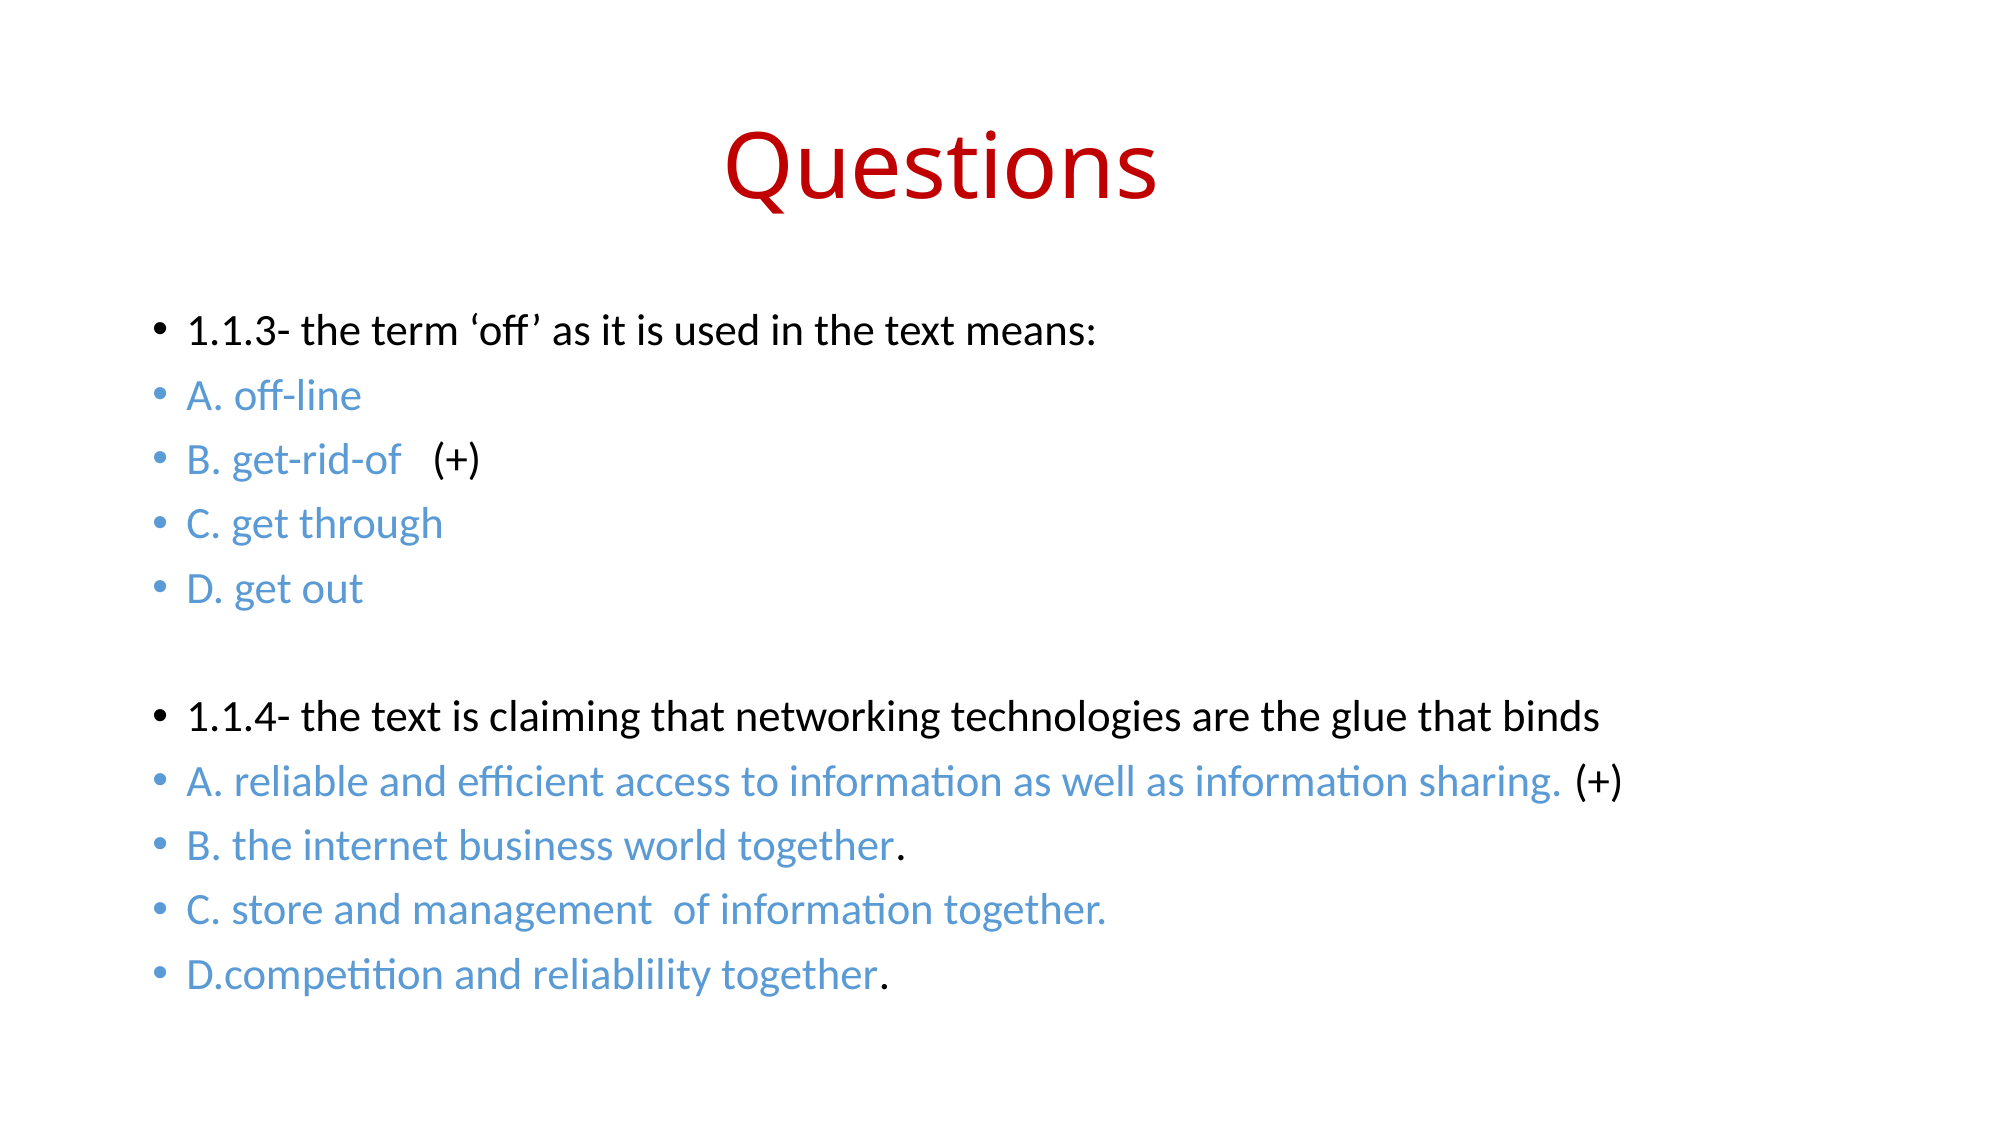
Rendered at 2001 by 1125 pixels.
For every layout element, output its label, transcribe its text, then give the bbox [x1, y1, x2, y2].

list 1.1.3- the term ‘off’ as it is used in the text means: A. off-line B. get-rid-of (+) C. get through D. get out 1.1.4- the text is claiming that networking technologies are the glue that binds A. reliable and efficient access to information as well as information sharing. (+) B. the internet business world together. C. store and management of information together. D.competition and reliablility together. [137, 299, 1863, 1014]
title Questions [137, 59, 1863, 278]
